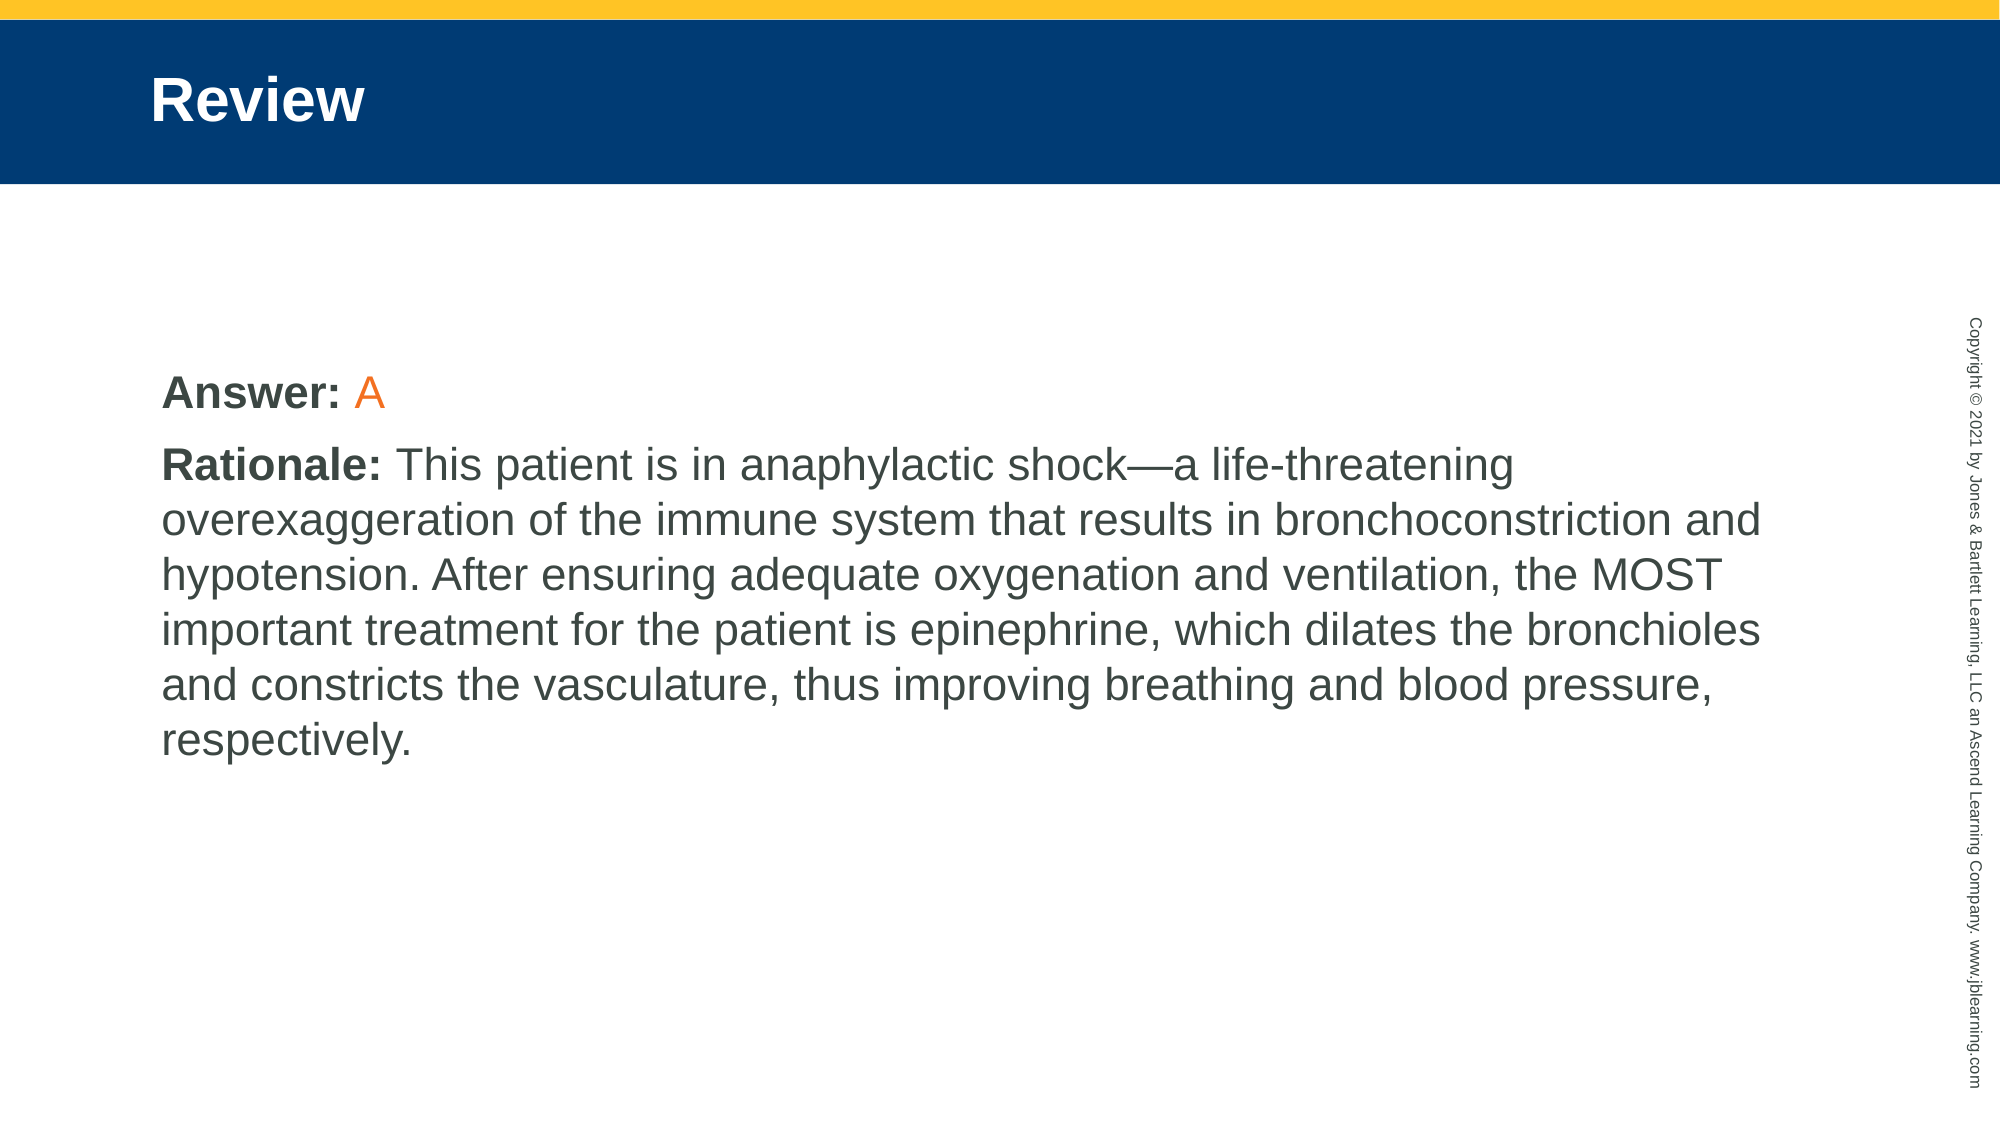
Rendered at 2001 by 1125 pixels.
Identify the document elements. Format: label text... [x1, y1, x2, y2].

list Answer: A Rationale: This patient is in anaphylactic shock—a life-threatening overexaggeration of the immune system that results in bronchoconstriction and hypotension. After ensuring adequate oxygenation and ventilation, the MOST important treatment for the patient is epinephrine, which dilates the bronchioles and constricts the vasculature, thus improving breathing and blood pressure, respectively. [146, 361, 1859, 1016]
title Review [0, 19, 2000, 185]
